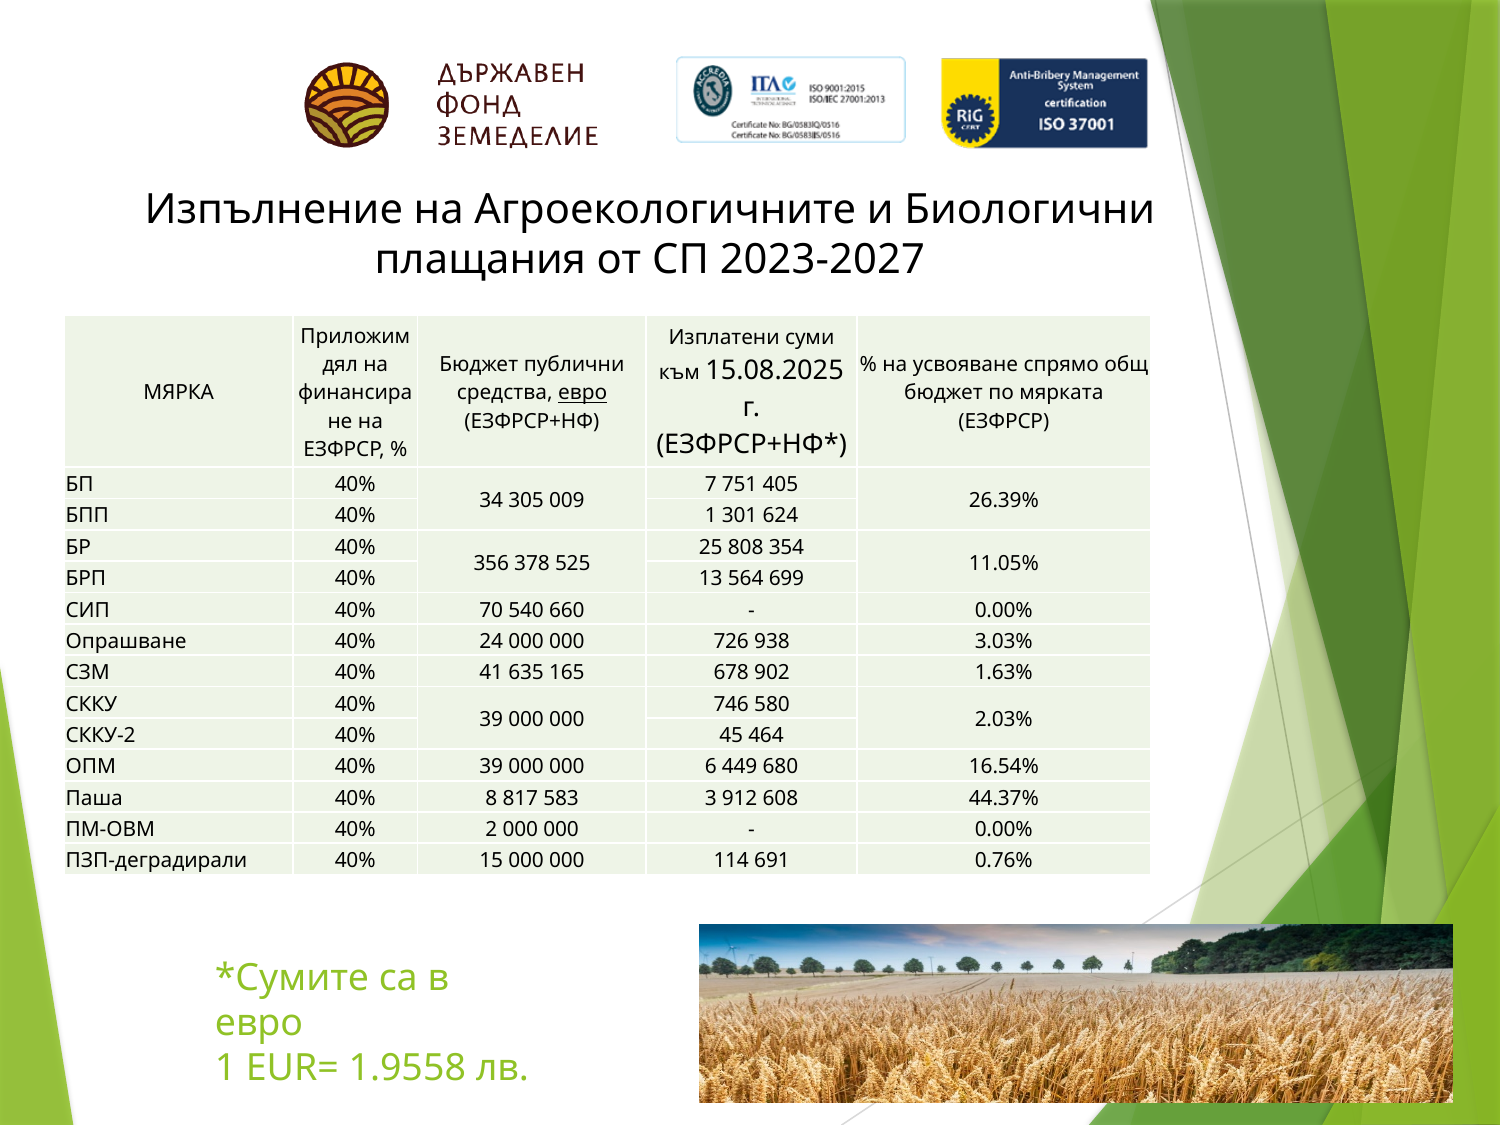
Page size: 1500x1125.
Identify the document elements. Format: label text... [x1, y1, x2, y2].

table_header Изплатени суми към 15.08.2025 г. (ЕЗФРСР+НФ*) [647, 316, 856, 466]
table_cell 13 564 699 [647, 562, 856, 592]
table_cell 40% [294, 750, 417, 780]
table_cell 44.37% [858, 782, 1150, 811]
table_cell 40% [294, 499, 417, 529]
table_cell 40% [294, 531, 417, 560]
table_cell 7 751 405 [647, 468, 856, 498]
table_cell БПП [65, 499, 292, 529]
table_cell СККУ [65, 687, 292, 717]
table_cell 746 580 [647, 687, 856, 717]
table_cell 2.03% [858, 687, 1150, 748]
table_cell 1.63% [858, 656, 1150, 686]
table_cell СИП [65, 593, 292, 623]
table_header Приложим дял на финансиране на ЕЗФРСР, % [294, 316, 417, 466]
table_cell ОПМ [65, 750, 292, 780]
table_cell 16.54% [858, 750, 1150, 780]
table_cell 26.39% [858, 468, 1150, 529]
table_cell 39 000 000 [418, 750, 645, 780]
picture [276, 33, 626, 175]
table_cell 2 000 000 [418, 813, 645, 842]
table_cell 41 635 165 [418, 656, 645, 686]
table_cell 39 000 000 [418, 687, 645, 748]
text_box Изпълнение на Агроекологичните и Биологични плащания от СП 2023-2027 [99, 174, 1200, 290]
picture [674, 55, 908, 144]
table_cell 40% [294, 813, 417, 842]
table_cell 40% [294, 656, 417, 686]
table_cell 0.76% [858, 844, 1150, 874]
table_cell 24 000 000 [418, 625, 645, 654]
table_cell 40% [294, 625, 417, 654]
table_cell 40% [294, 562, 417, 592]
table_cell 40% [294, 782, 417, 811]
table_header % нa усвояване спрямо общ бюджет по мярката (ЕЗФРСР) [858, 316, 1150, 466]
table_cell 114 691 [647, 844, 856, 874]
table_cell 0.00% [858, 813, 1150, 842]
table_cell БРП [65, 562, 292, 592]
table_cell ПЗП-деградирали [65, 844, 292, 874]
picture [699, 924, 1453, 1103]
text_box *Сумите са в евро 1 EUR= 1.9558 лв. [200, 945, 548, 1096]
table_cell ПМ-ОВМ [65, 813, 292, 842]
table_cell Опрашване [65, 625, 292, 654]
table_cell 40% [294, 844, 417, 874]
table_header Бюджет публични средства, евро (ЕЗФРСР+НФ) [418, 316, 645, 466]
table_cell 40% [294, 468, 417, 498]
table_cell 6 449 680 [647, 750, 856, 780]
table_cell 45 464 [647, 719, 856, 748]
table_cell 25 808 354 [647, 531, 856, 560]
table_cell 726 938 [647, 625, 856, 654]
table_cell 678 902 [647, 656, 856, 686]
table_cell 34 305 009 [418, 468, 645, 529]
table_cell 1 301 624 [647, 499, 856, 529]
table_cell 11.05% [858, 531, 1150, 592]
table_cell СККУ-2 [65, 719, 292, 748]
table_cell 3.03% [858, 625, 1150, 654]
table_cell - [647, 813, 856, 842]
table_cell 40% [294, 719, 417, 748]
table_cell Паша [65, 782, 292, 811]
table_cell 0.00% [858, 593, 1150, 623]
table_cell 8 817 583 [418, 782, 645, 811]
table_cell 70 540 660 [418, 593, 645, 623]
table_cell 15 000 000 [418, 844, 645, 874]
table_cell 3 912 608 [647, 782, 856, 811]
table_cell БП [65, 468, 292, 498]
table_cell 40% [294, 593, 417, 623]
table_header МЯРКА [65, 316, 292, 466]
table_cell 40% [294, 687, 417, 717]
table_cell СЗМ [65, 656, 292, 686]
picture [936, 30, 1152, 176]
table_cell 356 378 525 [418, 531, 645, 592]
table_cell - [647, 593, 856, 623]
table_cell БР [65, 531, 292, 560]
